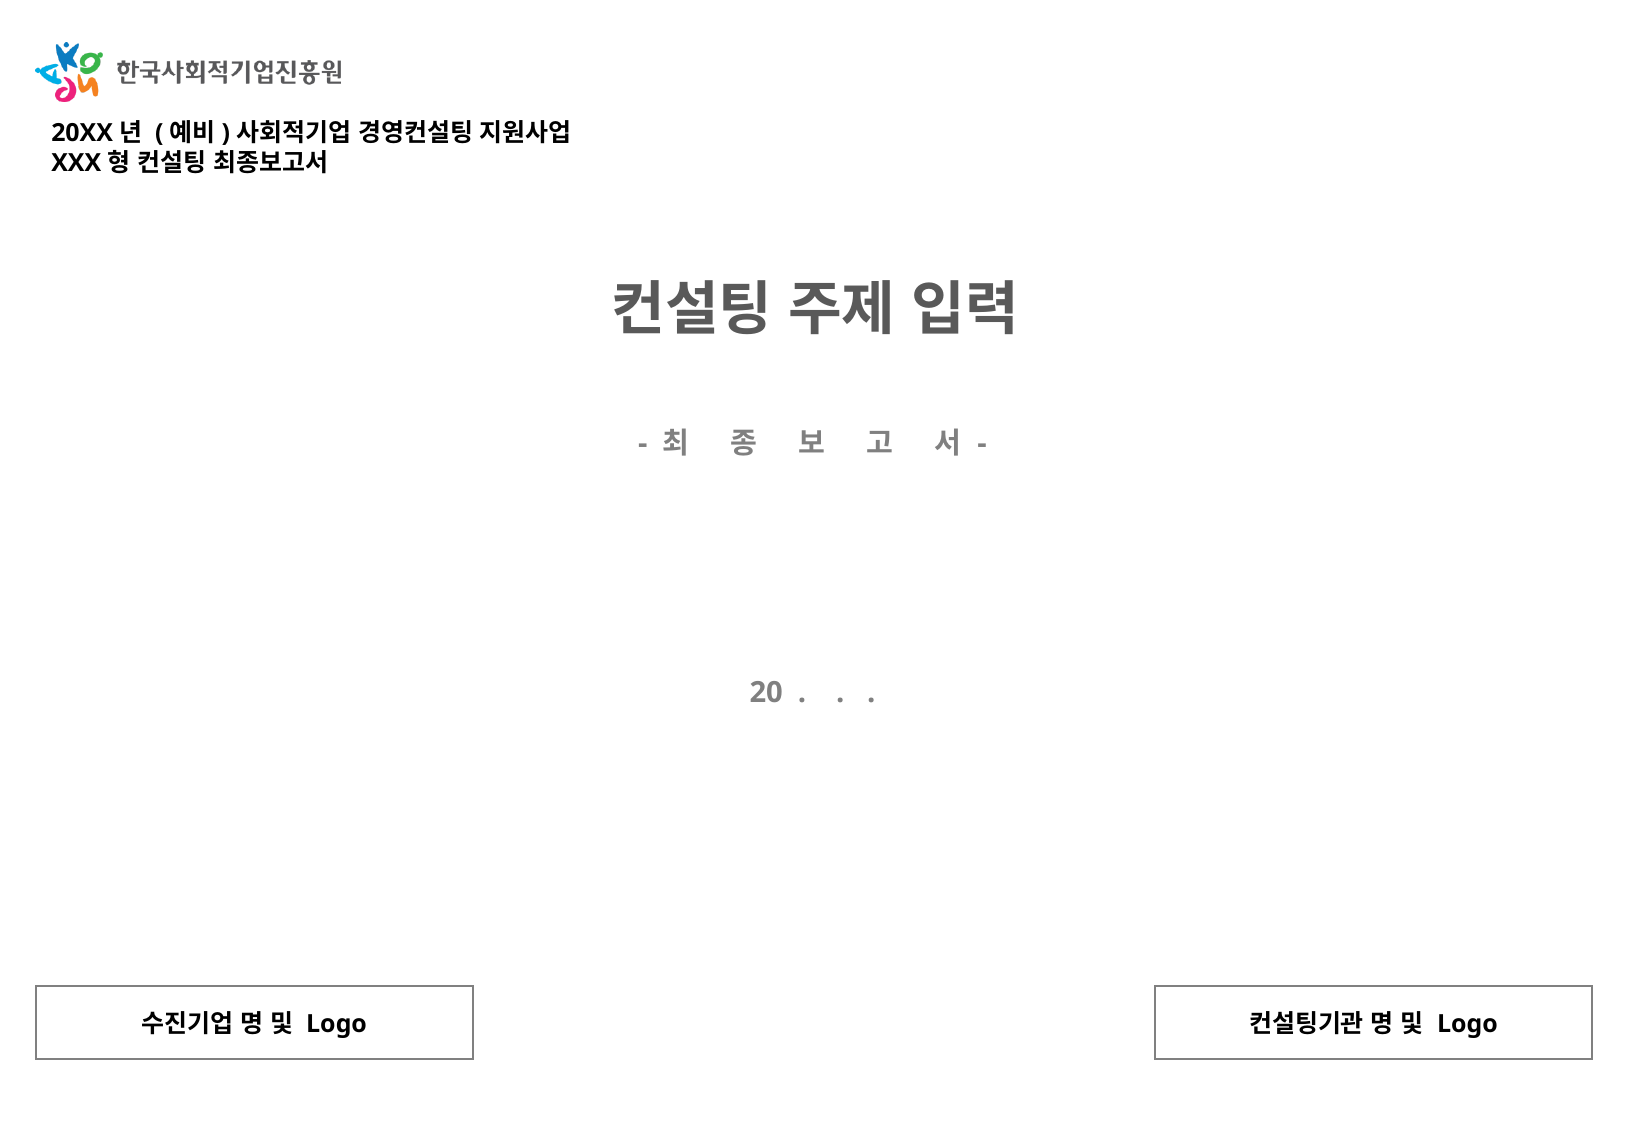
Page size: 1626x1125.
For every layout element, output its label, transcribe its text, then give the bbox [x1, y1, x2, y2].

text_box 컨설팅 주제 입력 [35, 264, 1595, 349]
text_box 20 . . . [546, 665, 1079, 716]
text_box 수진기업 명 및 Logo [35, 985, 474, 1060]
text_box 컨설팅기관 명 및 Logo [1154, 985, 1593, 1060]
picture [35, 42, 341, 102]
text_box 20XX년 (예비)사회적기업 경영컨설팅 지원사업 XXX형 컨설팅 최종보고서 [36, 109, 589, 184]
text_box - 최 종 보 고 서 - [546, 417, 1079, 468]
picture [47, 69, 54, 75]
